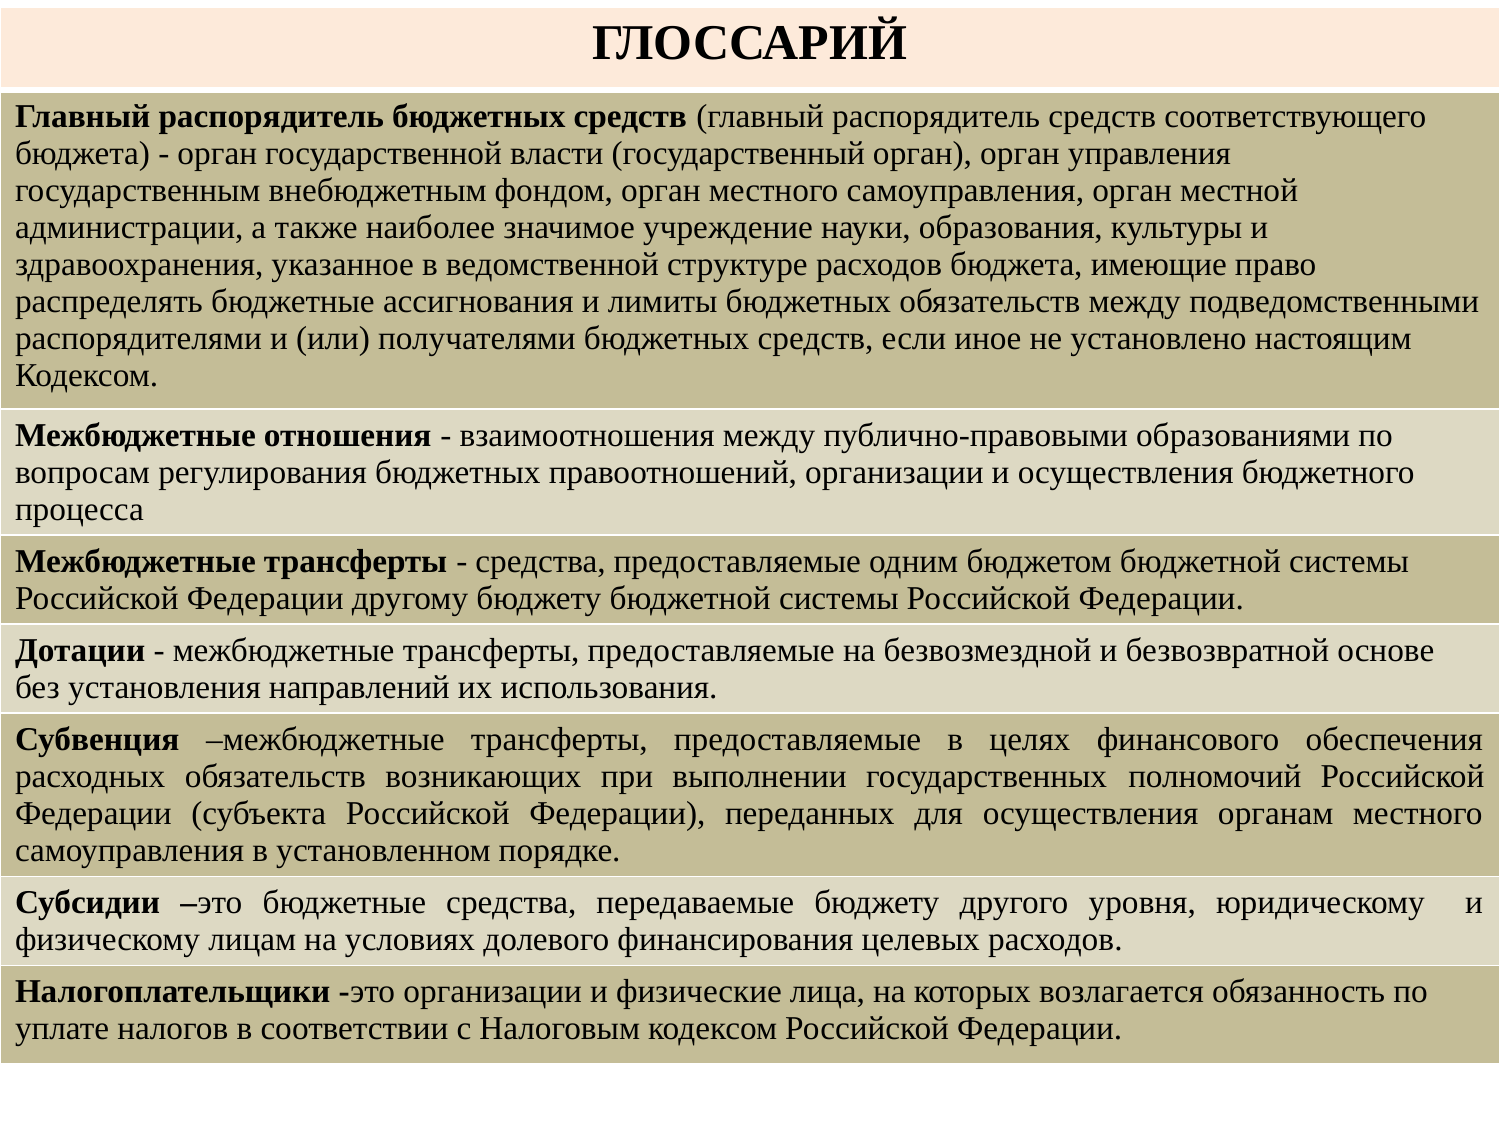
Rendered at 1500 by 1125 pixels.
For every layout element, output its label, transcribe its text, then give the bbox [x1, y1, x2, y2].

table_cell Дотации - межбюджетные трансферты, предоставляемые на безвозмездной и безвозвратной основе без установления направлений их использования. [1, 625, 1499, 712]
table_cell Главный распорядитель бюджетных средств (главный распорядитель средств соответствующего бюджета) - орган государственной власти (государственный орган), орган управления государственным внебюджетным фондом, орган местного самоуправления, орган местной администрации, а также наиболее значимое учреждение науки, образования, культуры и здравоохранения, указанное в ведомственной структуре расходов бюджета, имеющие право распределять бюджетные ассигнования и лимиты бюджетных обязательств между подведомственными распорядителями и (или) получателями бюджетных средств, если иное не установлено настоящим Кодексом. [1, 93, 1499, 408]
table_cell Налогоплательщики -это организации и физические лица, на которых возлагается обязанность по уплате налогов в соответствии с Налоговым кодексом Российской Федерации. [1, 966, 1499, 1063]
table_cell Межбюджетные отношения - взаимоотношения между публично-правовыми образованиями по вопросам регулирования бюджетных правоотношений, организации и осуществления бюджетного процесса [1, 410, 1499, 534]
table_cell Субсидии –это бюджетные средства, передаваемые бюджету другого уровня, юридическому и физическому лицам на условиях долевого финансирования целевых расходов. [1, 877, 1499, 965]
table_header ГЛОССАРИЙ [1, 8, 1499, 87]
table_cell Межбюджетные трансферты - средства, предоставляемые одним бюджетом бюджетной системы Российской Федерации другому бюджету бюджетной системы Российской Федерации. [1, 536, 1499, 623]
table_cell Субвенция –межбюджетные трансферты, предоставляемые в целях финансового обеспечения расходных обязательств возникающих при выполнении государственных полномочий Российской Федерации (субъекта Российской Федерации), переданных для осуществления органам местного самоуправления в установленном порядке. [1, 714, 1499, 876]
